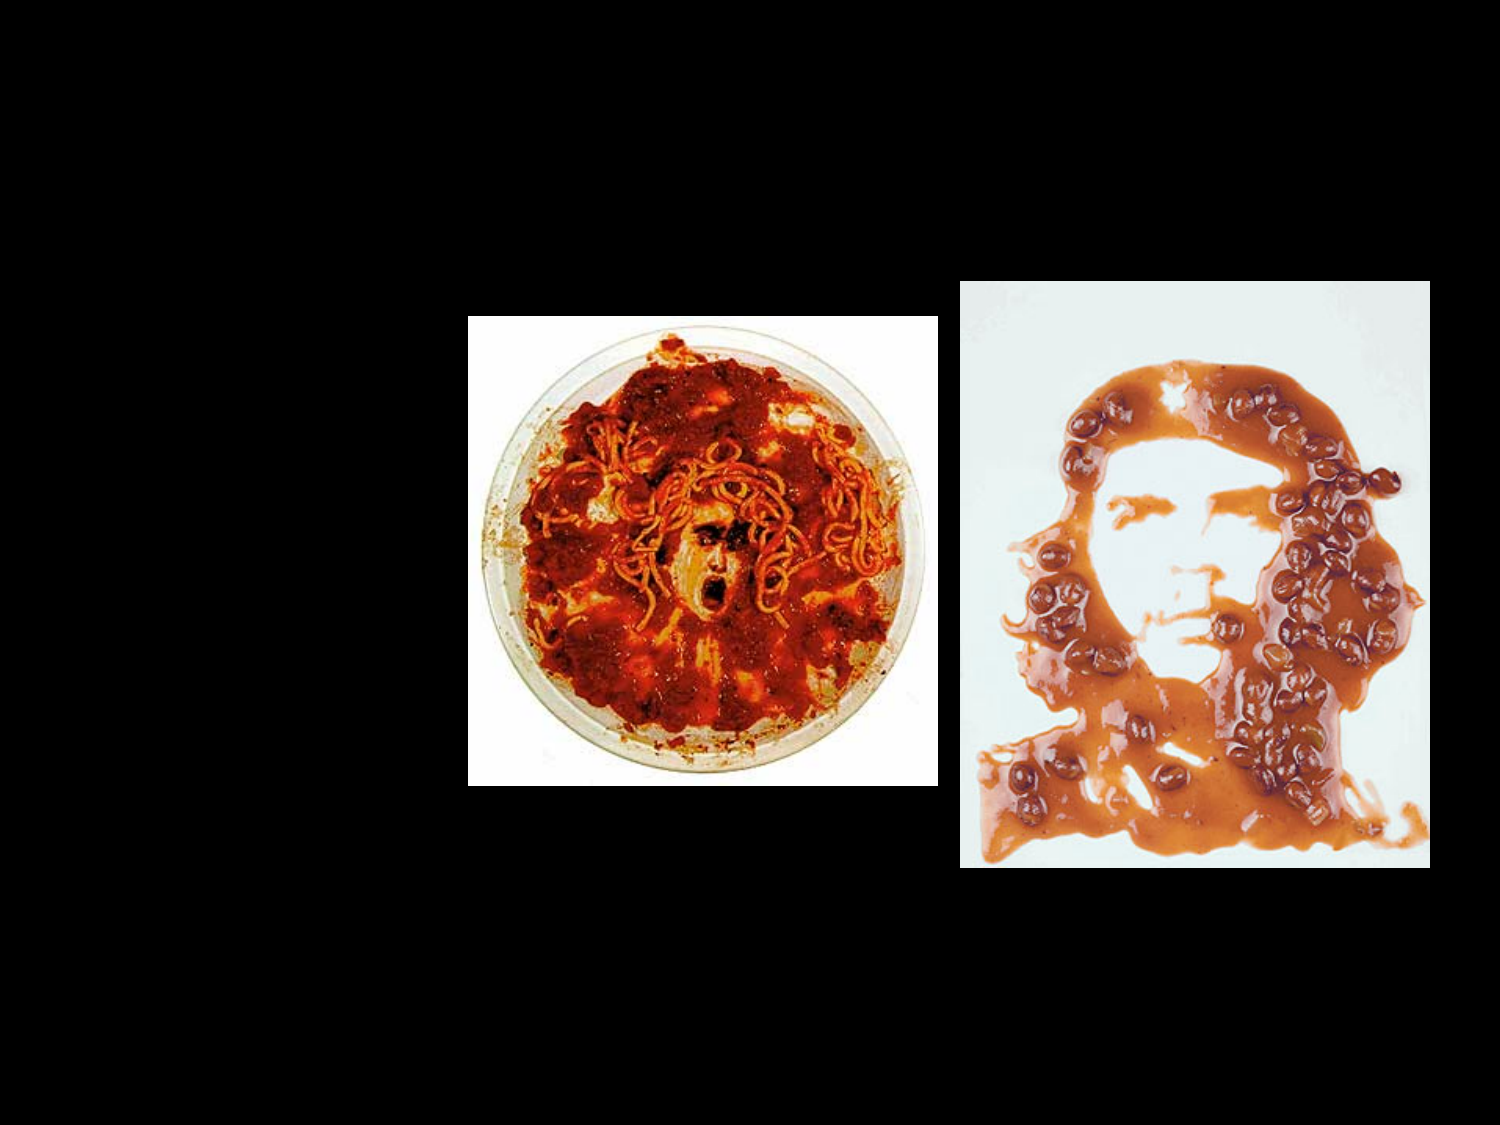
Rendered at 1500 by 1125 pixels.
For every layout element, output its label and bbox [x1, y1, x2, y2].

picture [960, 280, 1430, 868]
list [468, 316, 938, 786]
